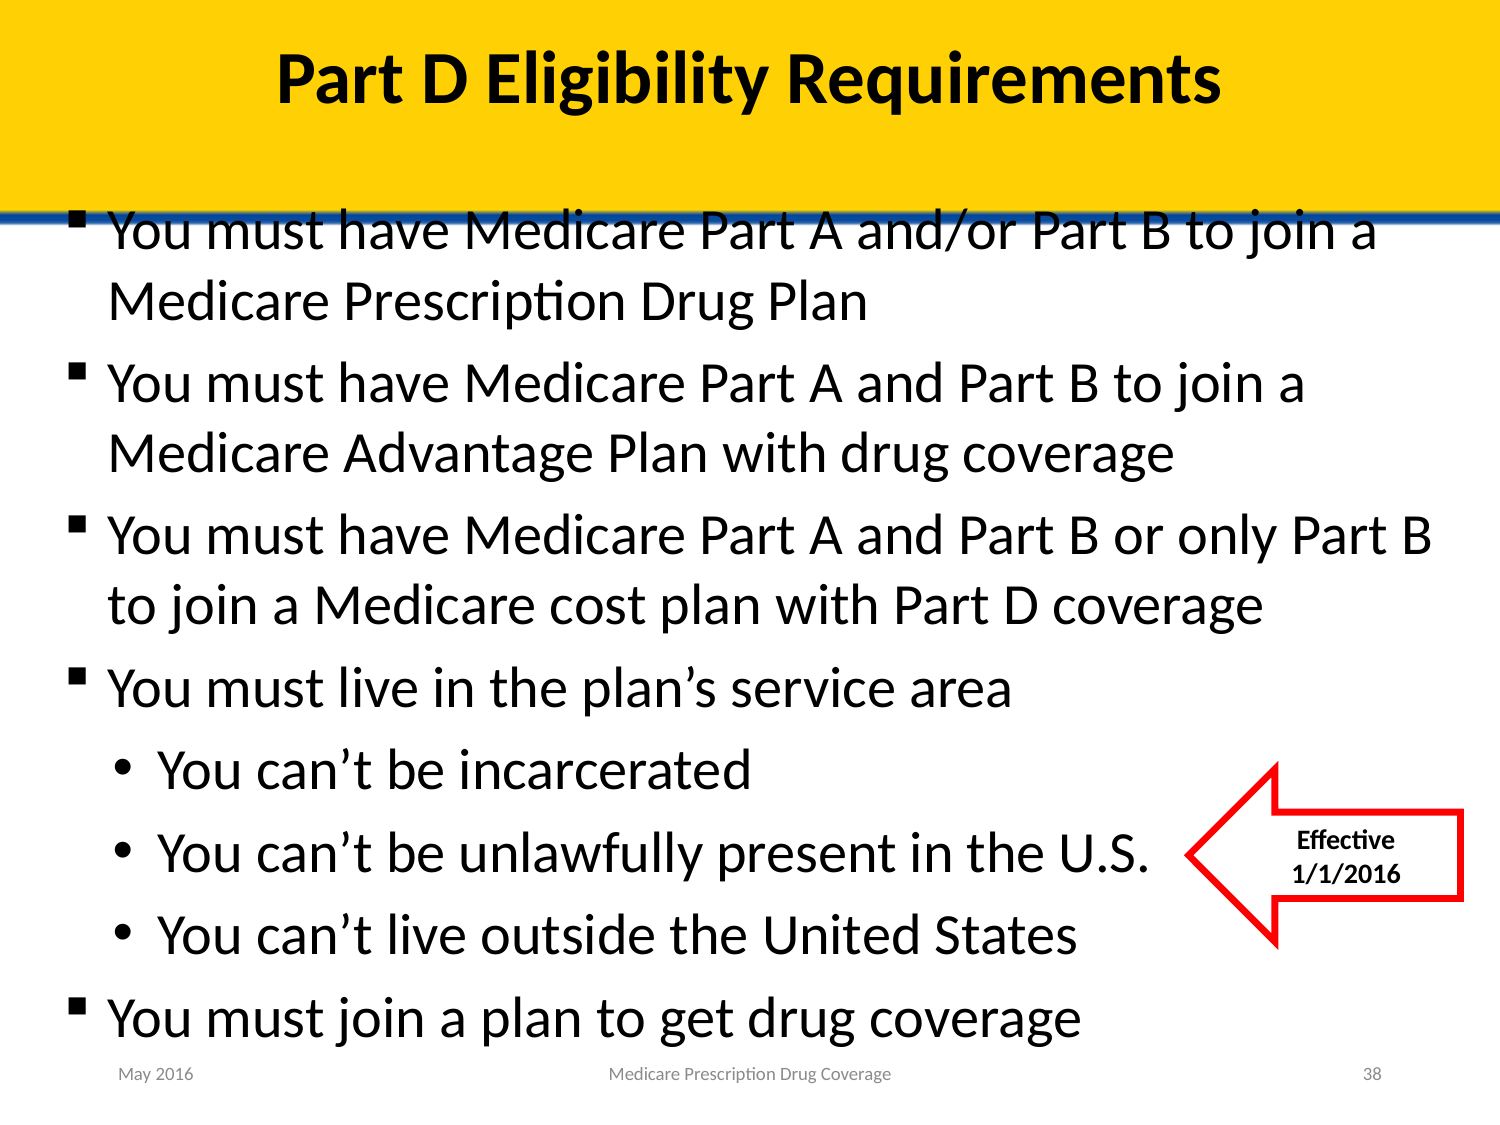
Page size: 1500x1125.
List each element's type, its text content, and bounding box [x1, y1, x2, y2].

slide_number 38 [1059, 1042, 1397, 1103]
list You must have Medicare Part A and/or Part B to join a Medicare Prescription Drug Plan You must have Medicare Part A and Part B to join a Medicare Advantage Plan with drug coverage You must have Medicare Part A and Part B or only Part B to join a Medicare cost plan with Part D coverage You must live in the plan’s service area You can’t be incarcerated You can’t be unlawfully present in the U.S. You can’t live outside the United States You must join a plan to get drug coverage [48, 184, 1461, 1014]
picture [0, 157, 1500, 1125]
title Part D Eligibility Requirements [0, 2, 1500, 157]
footer Medicare Prescription Drug Coverage [496, 1042, 1004, 1103]
text_box Effective 1/1/2016 [1187, 766, 1462, 945]
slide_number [103, 1042, 441, 1103]
